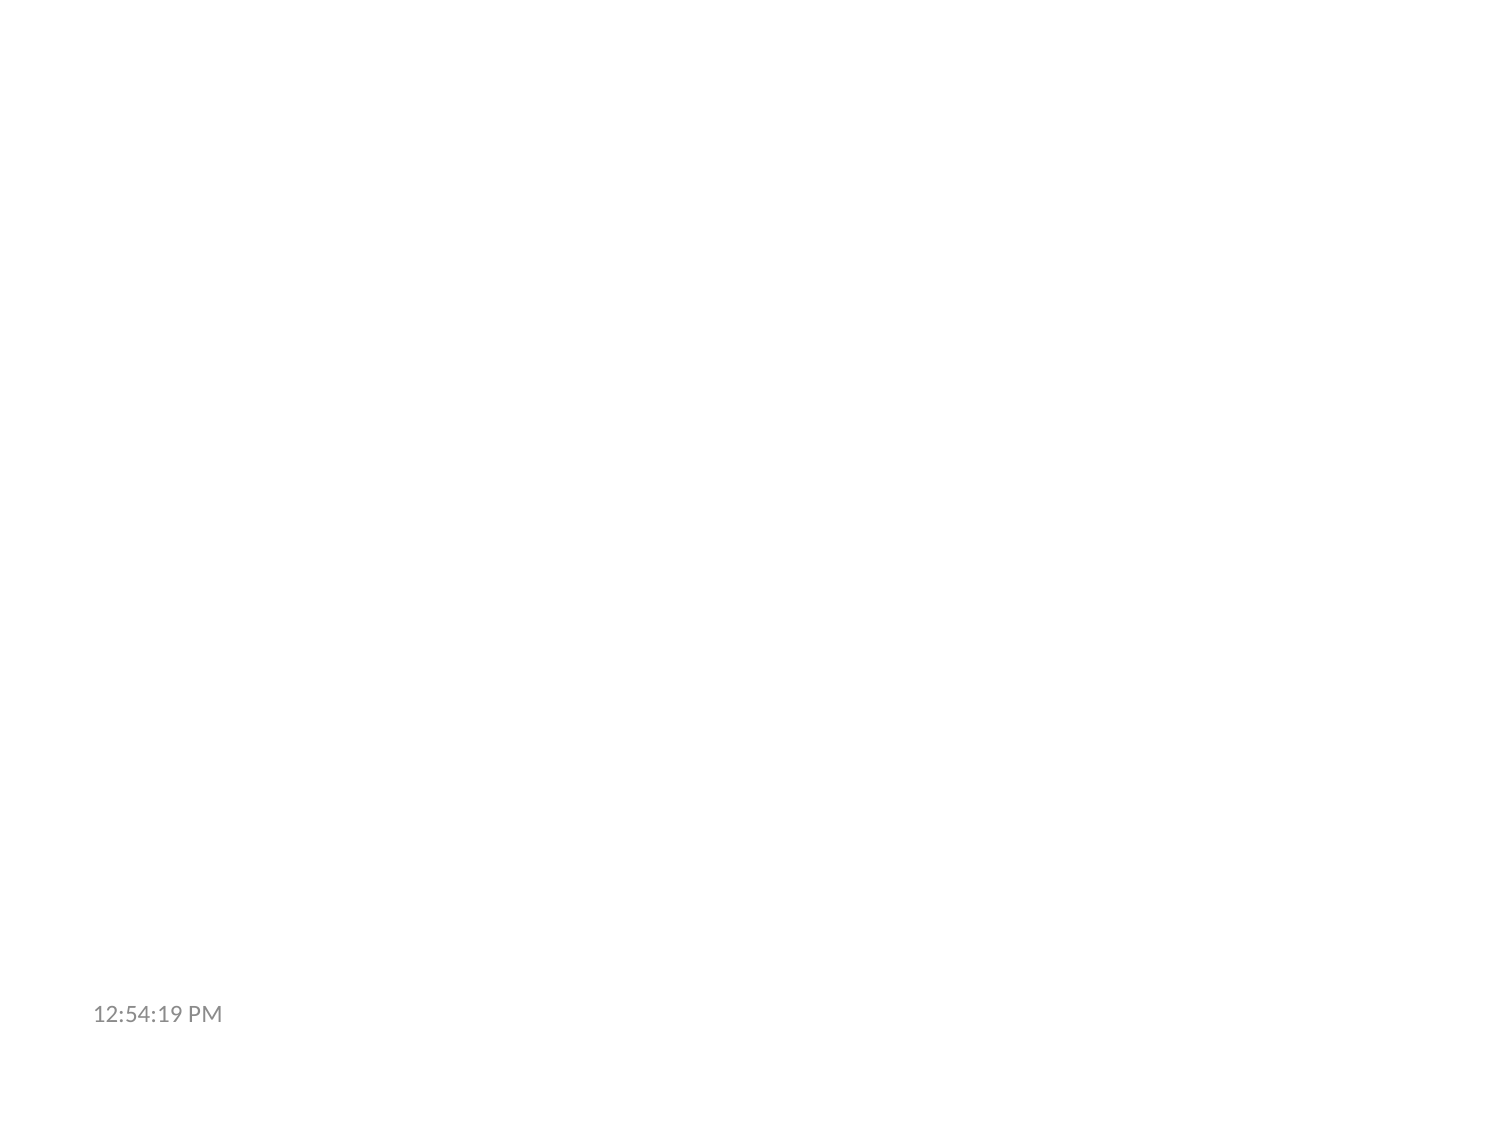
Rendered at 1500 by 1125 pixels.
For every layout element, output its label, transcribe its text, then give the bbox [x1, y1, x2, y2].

text_box 3:35:09 PM [77, 982, 428, 1043]
